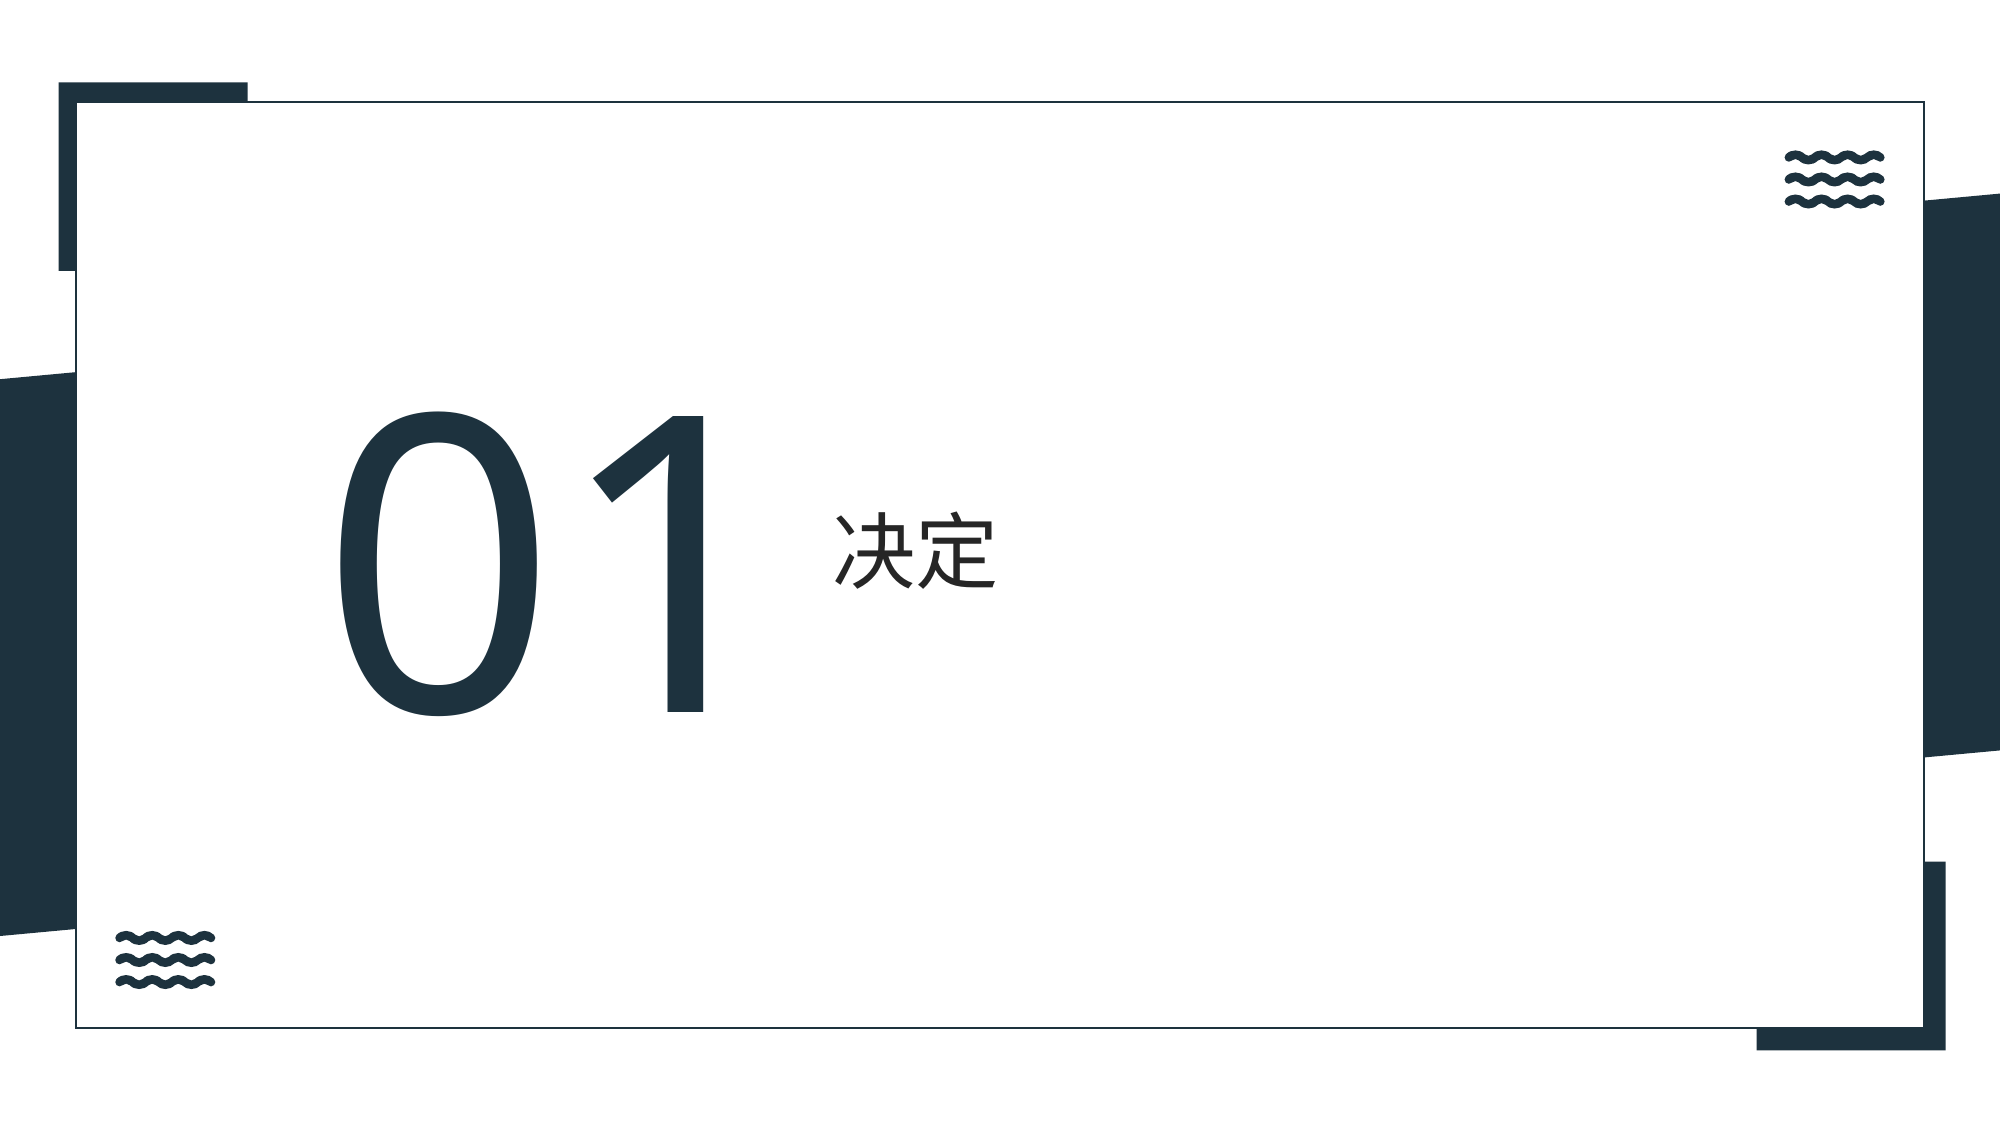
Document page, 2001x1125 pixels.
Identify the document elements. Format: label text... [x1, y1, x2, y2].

text_box 决定 [817, 491, 1625, 606]
text_box [115, 930, 216, 946]
text_box [75, 101, 1925, 1029]
text_box [1784, 150, 1885, 165]
text_box 01 [216, 290, 898, 803]
text_box [0, 371, 75, 938]
text_box [58, 81, 249, 272]
text_box [1756, 861, 1947, 1051]
text_box [115, 952, 216, 968]
text_box [1925, 192, 2000, 759]
text_box [115, 975, 216, 990]
text_box [1784, 194, 1885, 209]
text_box [1784, 172, 1885, 187]
